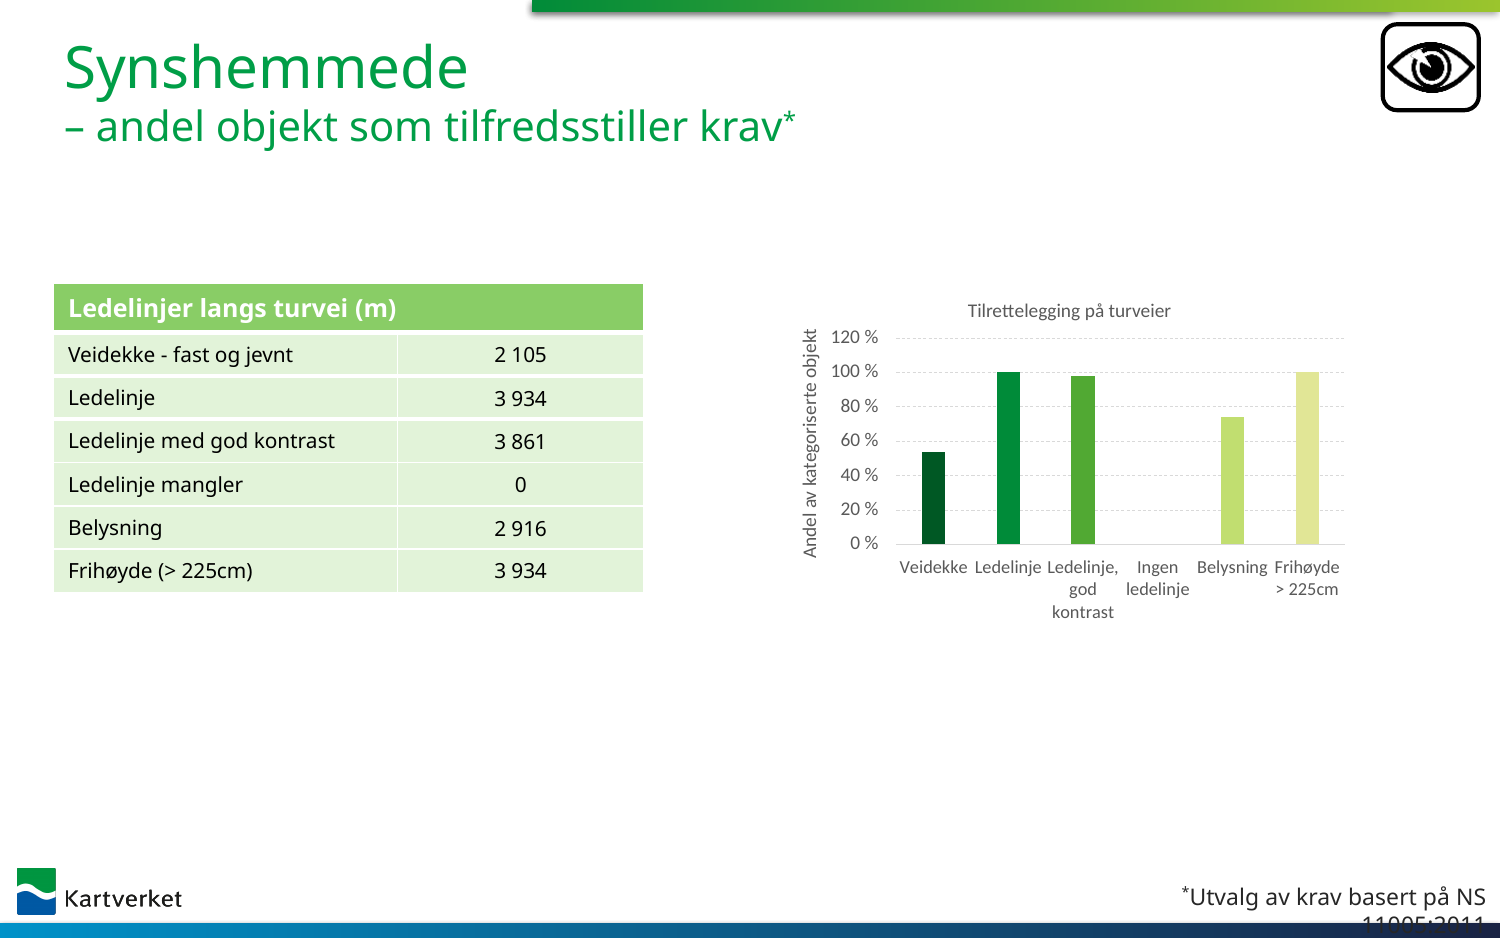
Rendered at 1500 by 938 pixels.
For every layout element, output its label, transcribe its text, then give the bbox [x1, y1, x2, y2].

table_cell Belysning [54, 507, 397, 548]
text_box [1382, 24, 1480, 111]
table_cell 2 105 [398, 335, 643, 374]
text_box *Utvalg av krav basert på NS 11005:2011 [1068, 873, 1500, 938]
table_cell Veidekke - fast og jevnt [54, 335, 397, 374]
text_box Synshemmede – andel objekt som tilfredsstiller krav* [49, 24, 1431, 158]
table_cell 3 934 [398, 550, 643, 592]
table_cell Frihøyde (> 225cm) [54, 550, 397, 592]
table_cell 2 916 [398, 507, 643, 548]
table_cell 0 [398, 463, 643, 505]
table_cell 3 934 [398, 378, 643, 417]
table_cell 3 861 [398, 421, 643, 462]
picture [791, 291, 1348, 630]
table_cell Ledelinje mangler [54, 463, 397, 505]
table_cell Ledelinje med god kontrast [54, 421, 397, 462]
table_cell Ledelinje [54, 378, 397, 417]
table_header Ledelinjer langs turvei (m) [54, 284, 643, 330]
